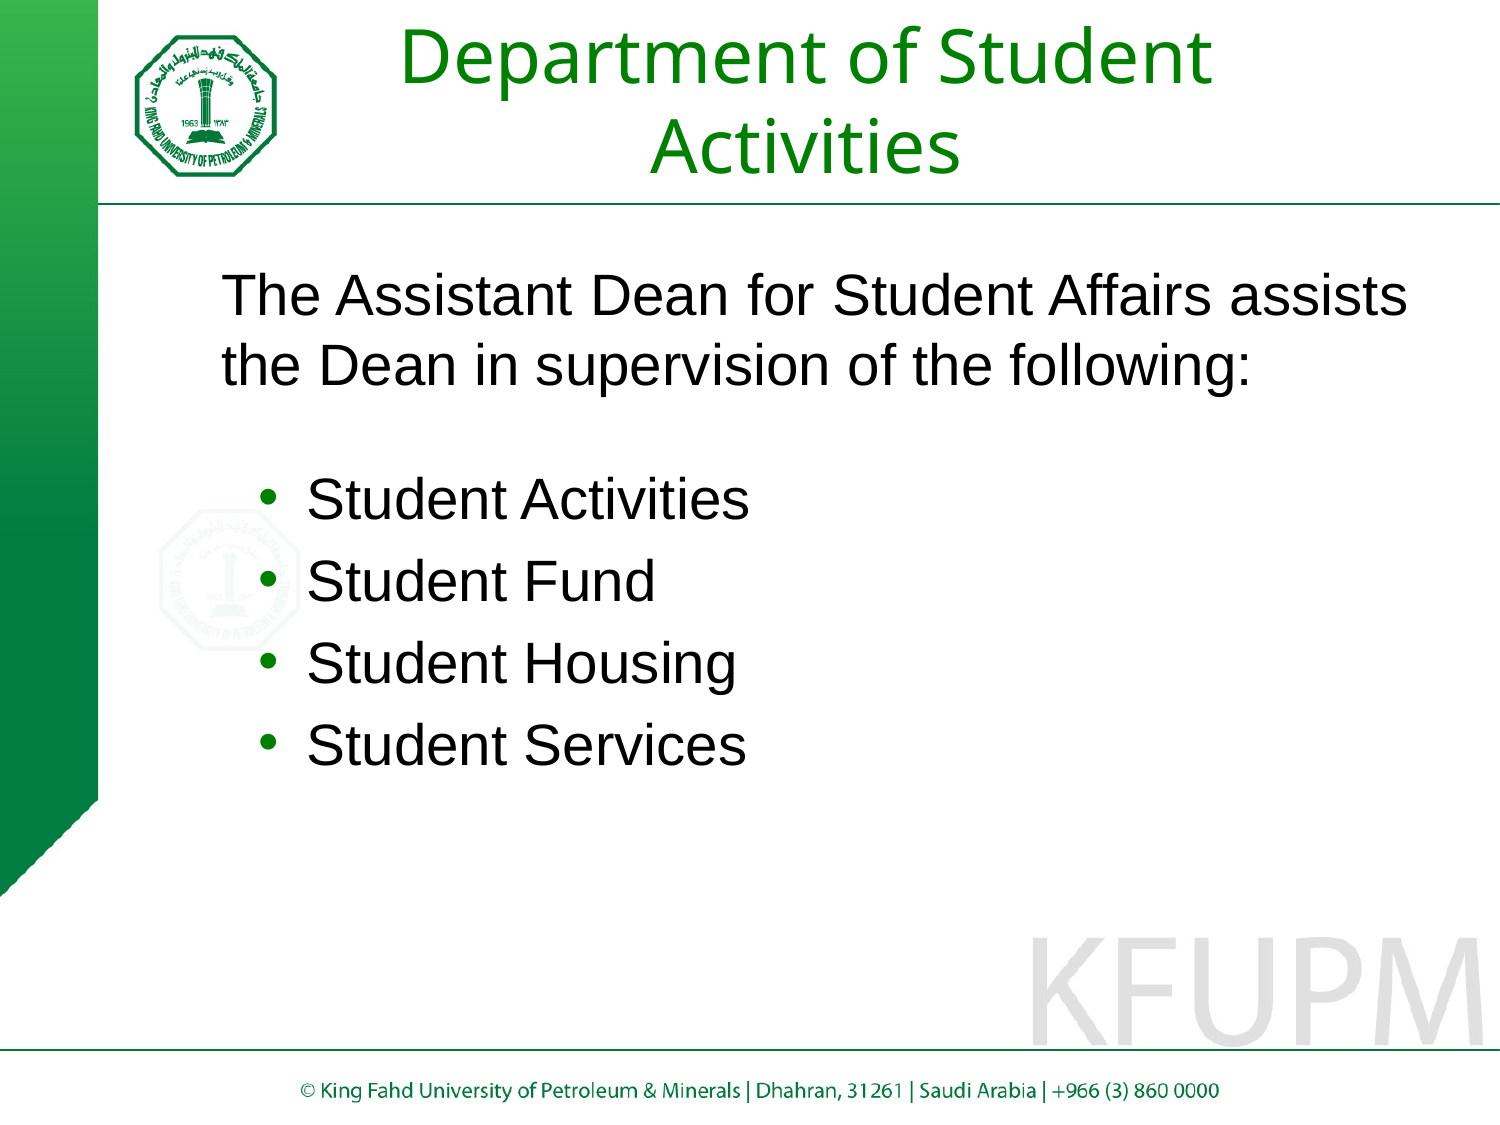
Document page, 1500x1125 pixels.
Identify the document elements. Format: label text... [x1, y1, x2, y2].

picture [0, 0, 1500, 1103]
title Department of Student Activities [237, 21, 1376, 176]
list The Assistant Dean for Student Affairs assists the Dean in supervision of the following: Student Activities Student Fund Student Housing Student Services [149, 249, 1426, 951]
